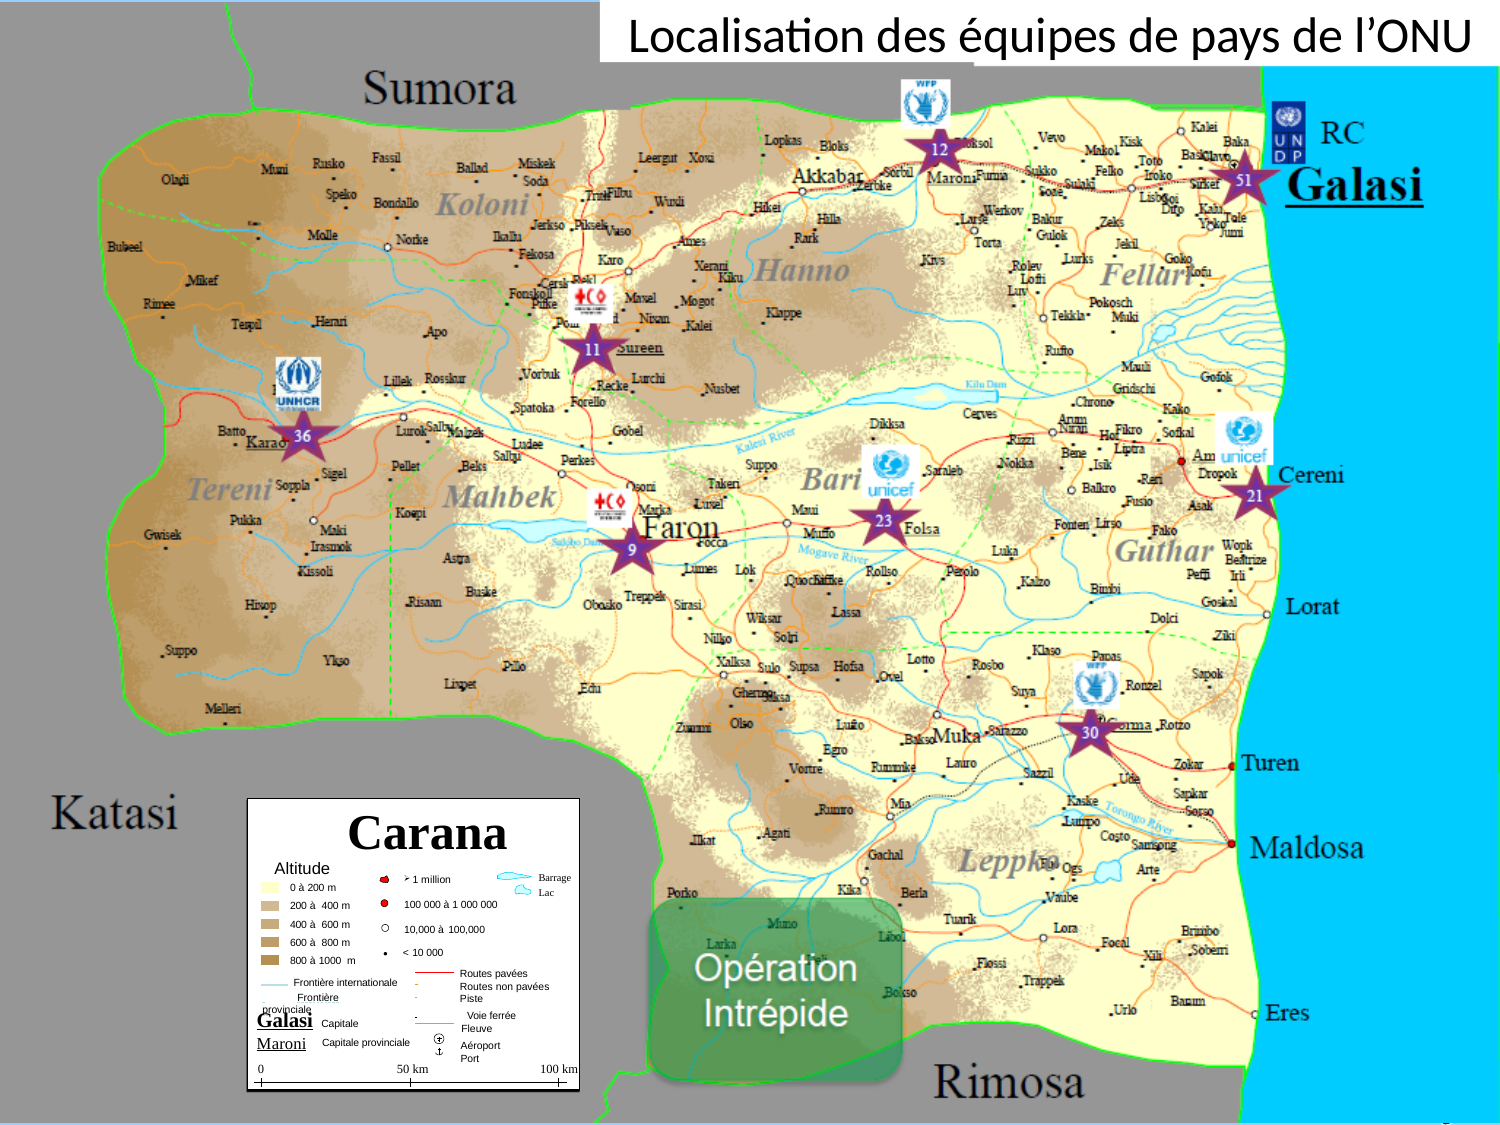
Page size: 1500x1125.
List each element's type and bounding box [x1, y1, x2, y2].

picture [1412, 168, 1419, 174]
picture [1271, 837, 1275, 857]
picture [1313, 836, 1317, 857]
picture [1257, 841, 1263, 854]
picture [1296, 836, 1300, 857]
picture [1376, 179, 1385, 200]
picture [1278, 470, 1284, 482]
picture [1365, 187, 1373, 200]
picture [1310, 187, 1321, 199]
picture [1391, 179, 1405, 198]
text_box [379, 875, 390, 933]
picture [1273, 102, 1305, 163]
picture [1343, 124, 1349, 142]
picture [1326, 188, 1334, 200]
picture [1287, 169, 1301, 199]
text_box [246, 797, 581, 1092]
picture [0, 2, 1500, 1125]
picture [1337, 179, 1345, 200]
text_box [414, 1022, 455, 1056]
picture [1353, 168, 1361, 199]
picture [1338, 844, 1346, 853]
picture [1323, 123, 1327, 142]
picture [1358, 845, 1362, 857]
picture [1332, 123, 1338, 130]
text_box [496, 871, 532, 895]
picture [1411, 179, 1419, 199]
